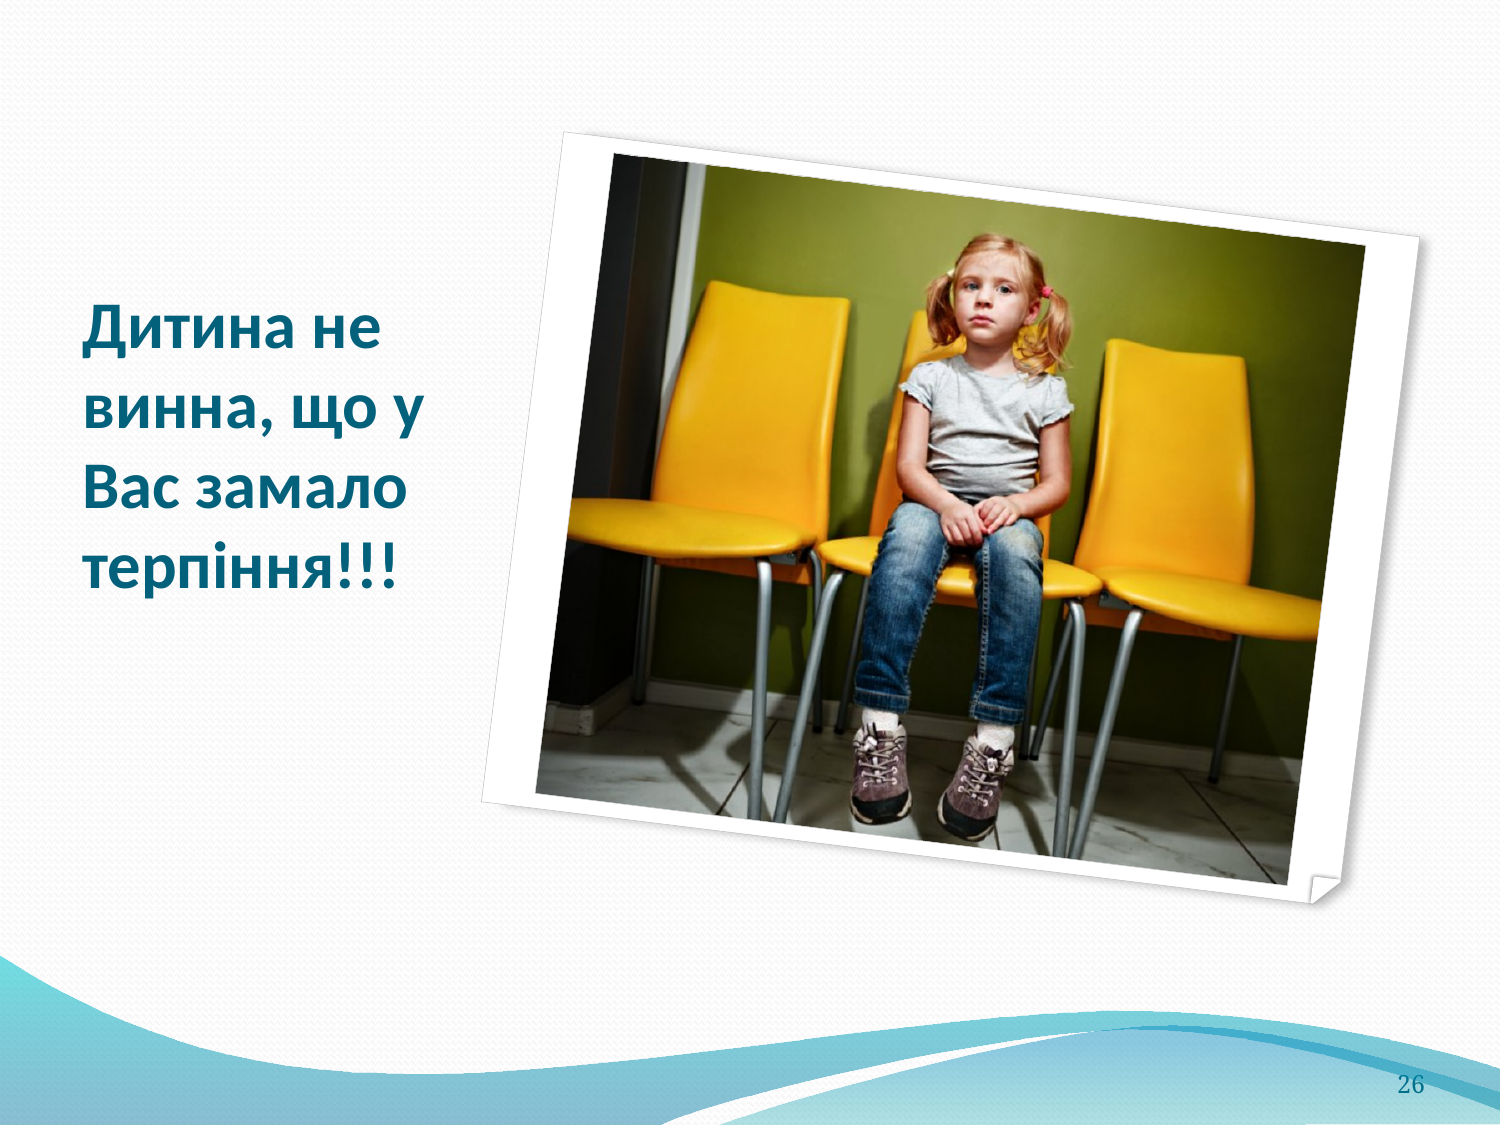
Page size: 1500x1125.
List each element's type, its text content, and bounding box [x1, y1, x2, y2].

slide_number 26 [1325, 1042, 1425, 1103]
picture [571, 154, 1330, 842]
picture [1023, 852, 1291, 885]
picture [1333, 242, 1365, 503]
picture [536, 552, 566, 796]
title Дитина не винна, що у Вас замало терпіння!!! [74, 231, 536, 610]
